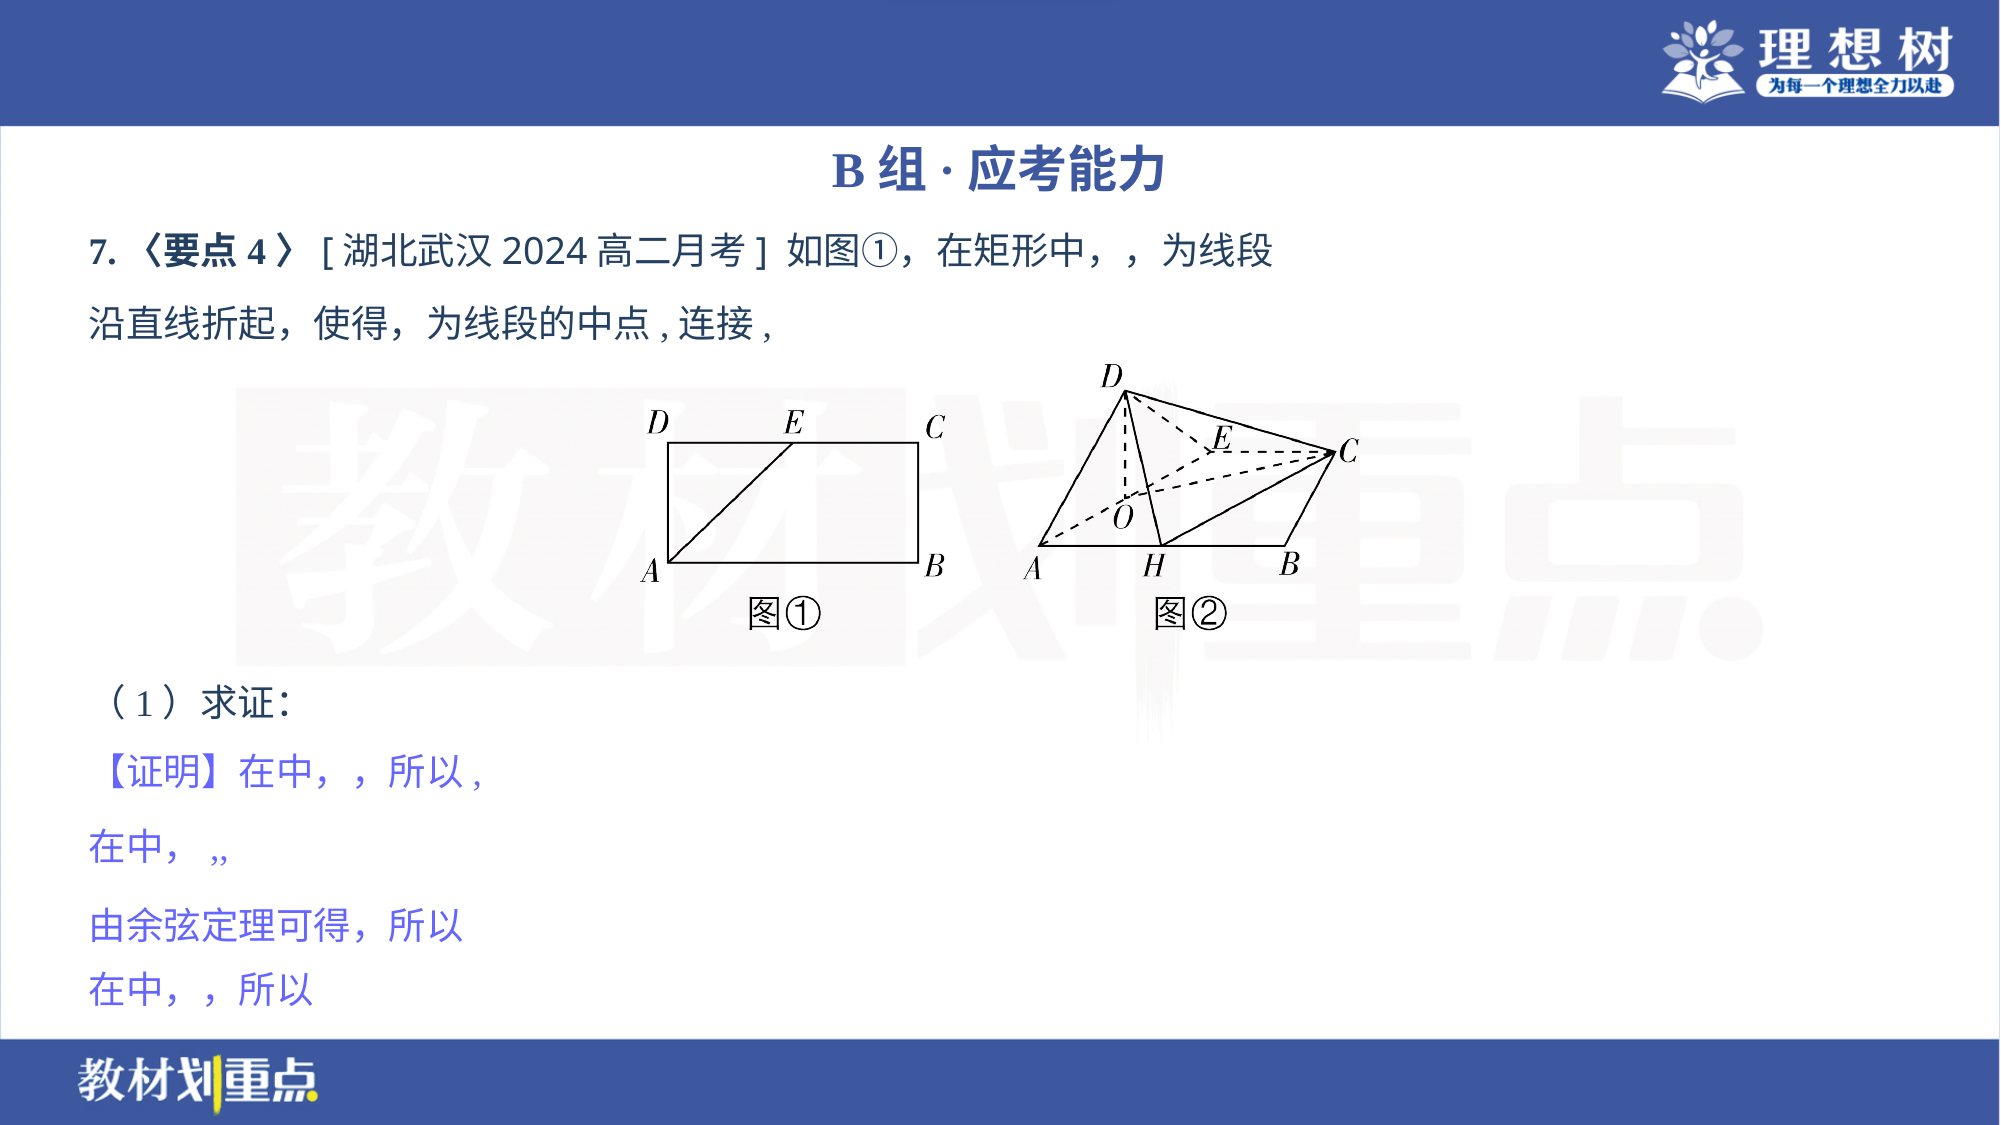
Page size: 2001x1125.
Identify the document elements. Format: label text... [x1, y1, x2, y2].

picture [0, 0, 2000, 1125]
text_box B组·应考能力 [88, 135, 1911, 196]
